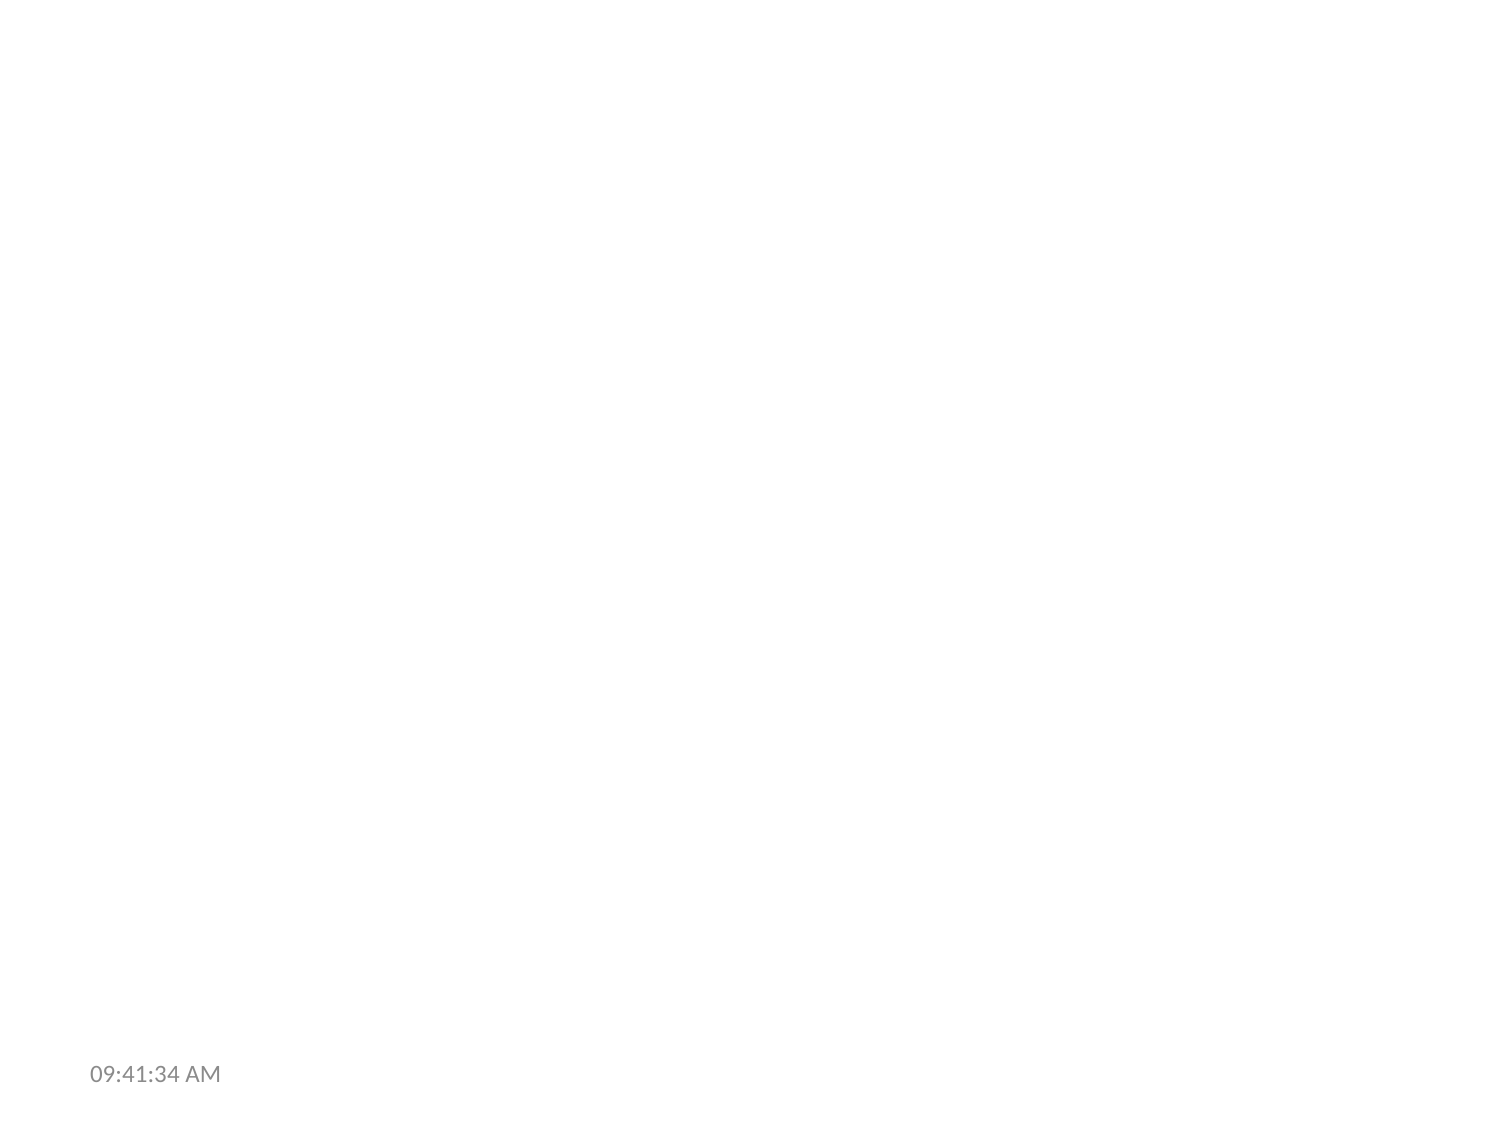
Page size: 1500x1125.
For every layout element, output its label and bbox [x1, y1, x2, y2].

slide_number [75, 1042, 425, 1103]
